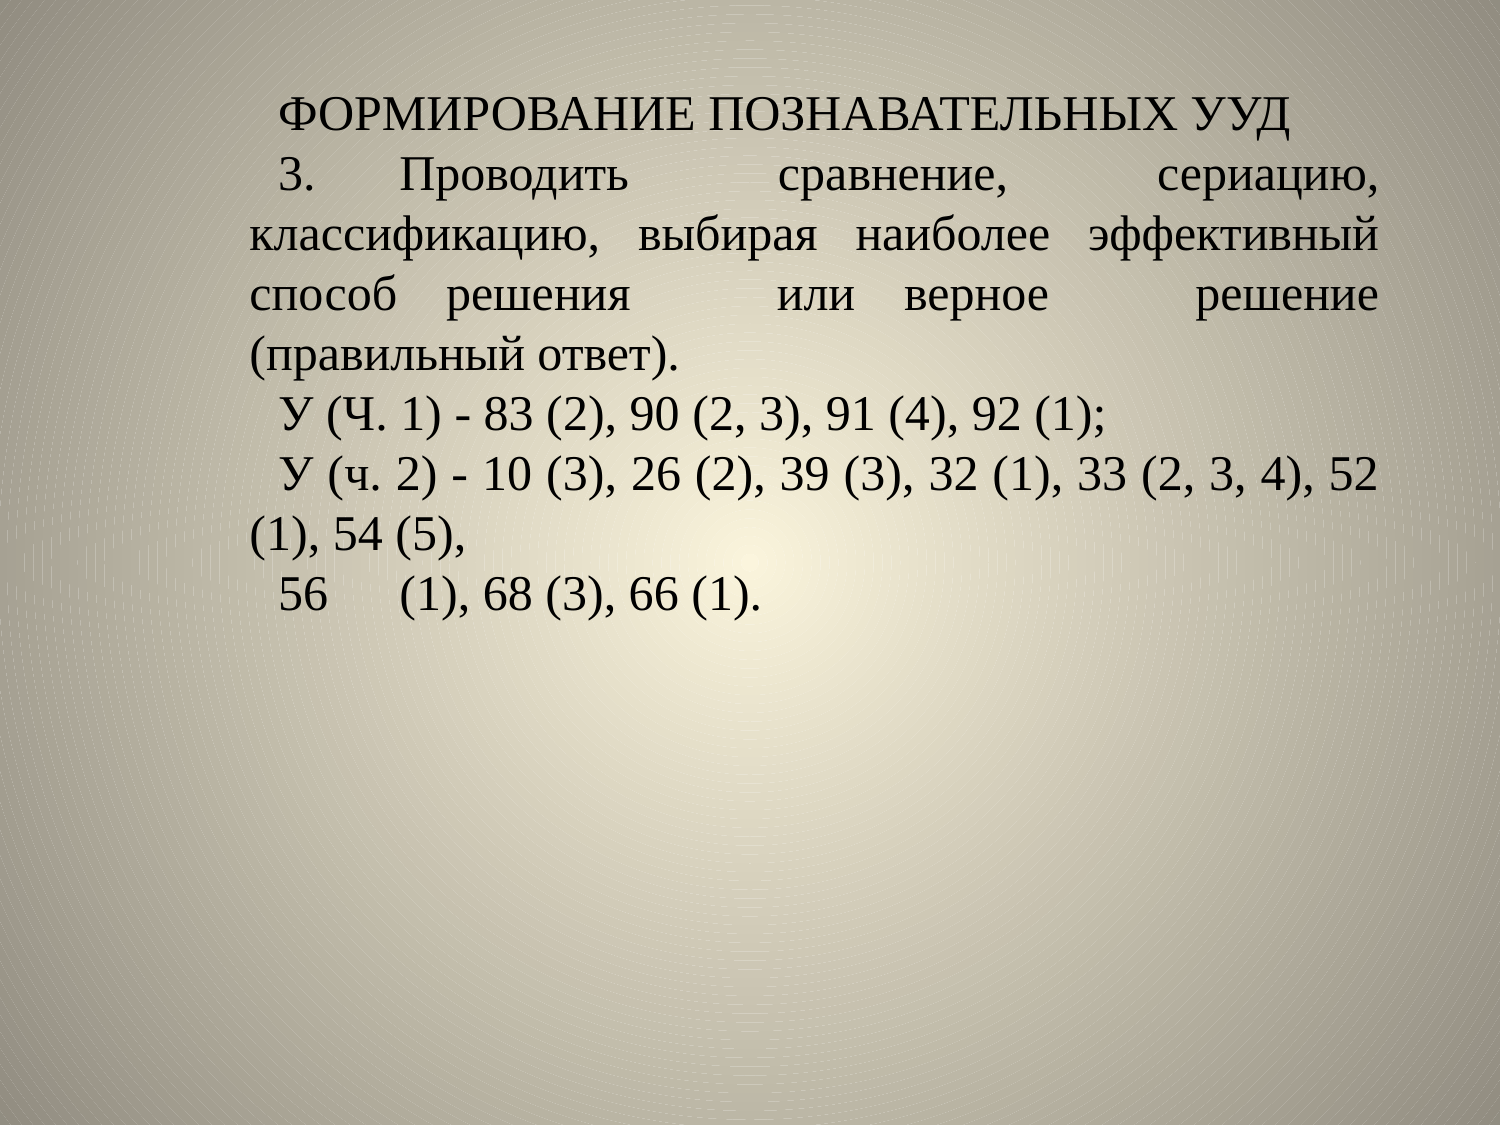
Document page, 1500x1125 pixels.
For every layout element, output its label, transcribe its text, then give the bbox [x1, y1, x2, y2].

text_box ФОРМИРОВАНИЕ ПОЗНАВАТЕЛЬНЫХ УУД 3. Проводить сравнение, сериацию, классификацию, выбирая наиболее эффективный способ решения или верное решение (правильный ответ). У (Ч. 1) - 83 (2), 90 (2, 3), 91 (4), 92 (1); У (ч. 2) - 10 (3), 26 (2), 39 (3), 32 (1), 33 (2, 3, 4), 52 (1), 54 (5), 56 (1), 68 (3), 66 (1). [234, 73, 1395, 628]
